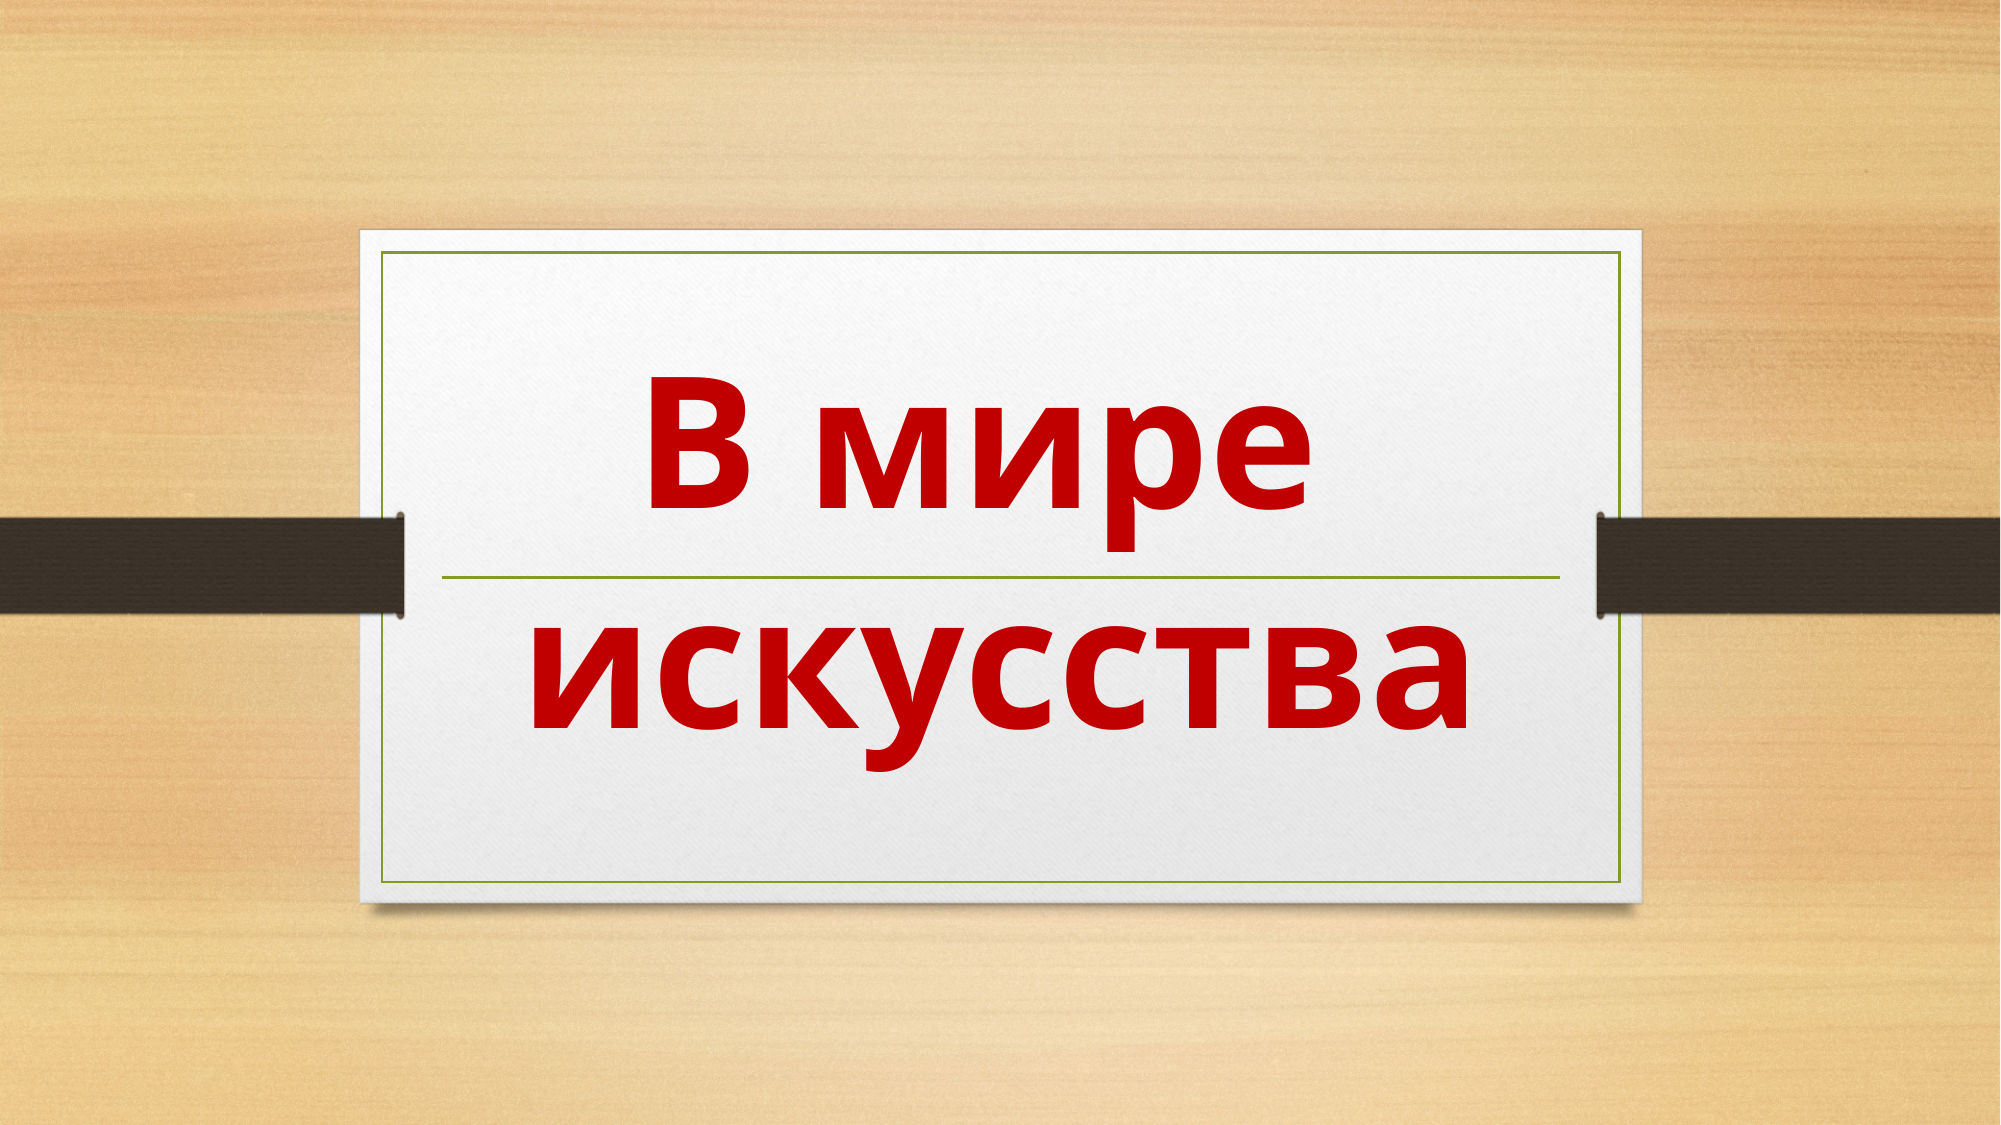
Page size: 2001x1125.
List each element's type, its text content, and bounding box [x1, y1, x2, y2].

picture [0, 0, 2001, 1125]
title В мире искусства [441, 306, 1560, 774]
